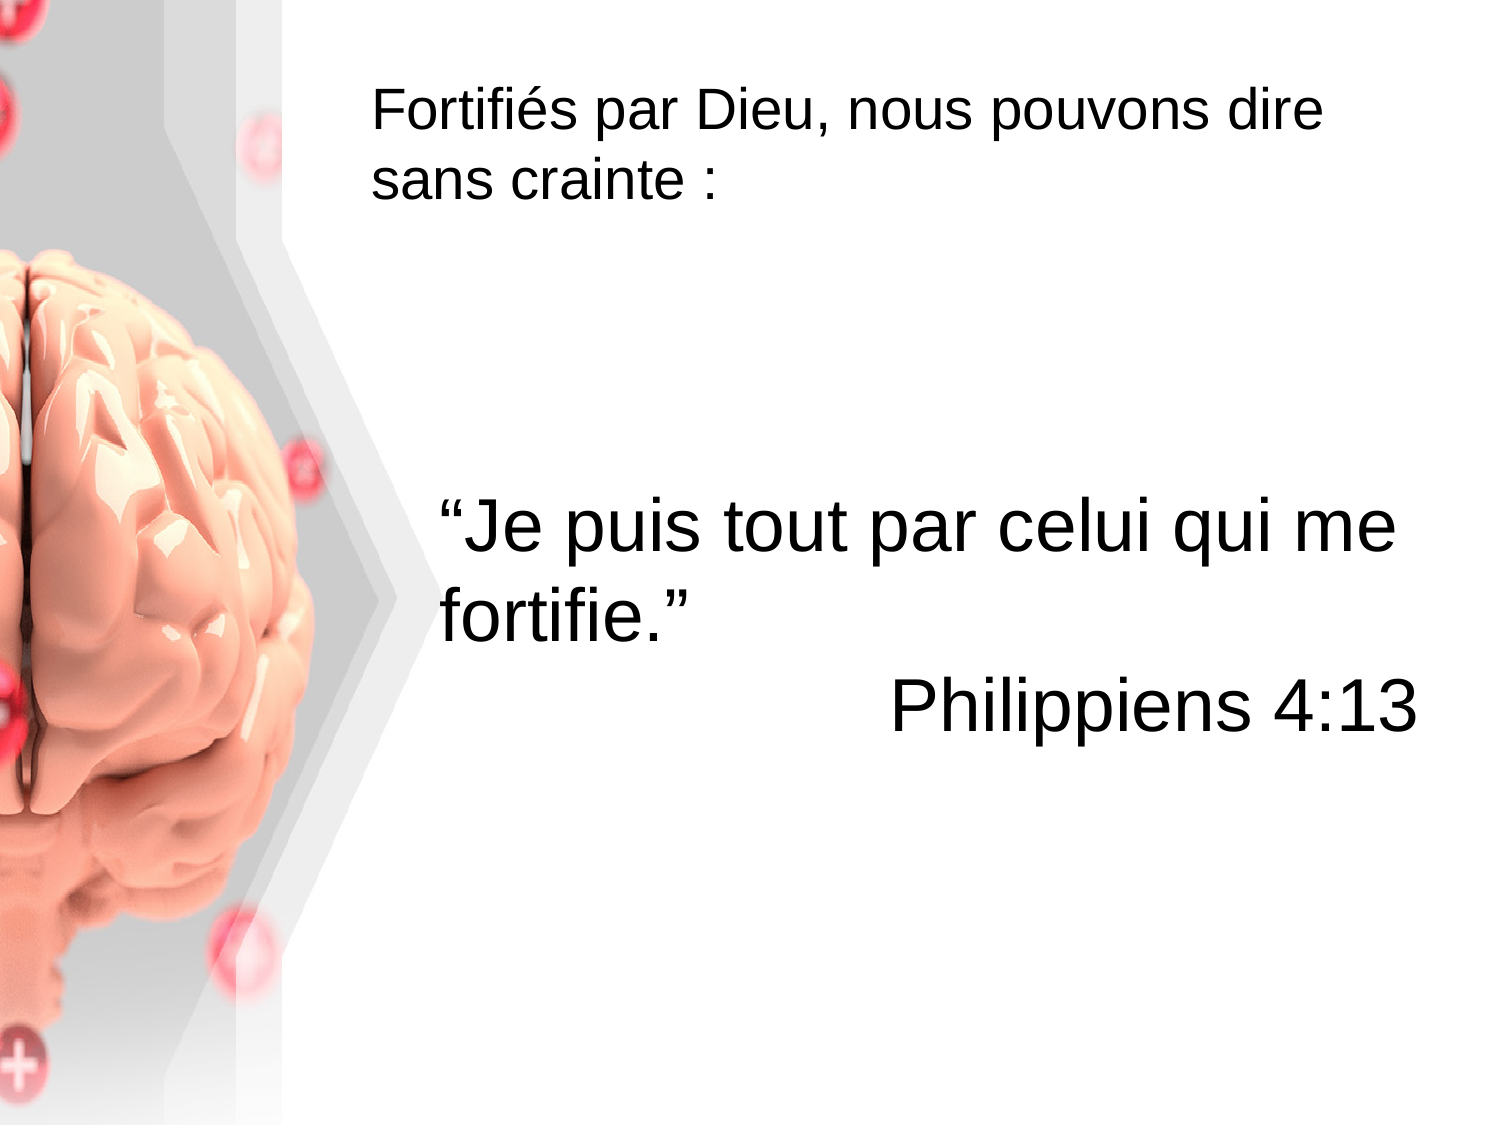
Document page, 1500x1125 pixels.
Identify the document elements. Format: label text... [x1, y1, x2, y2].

text_box Fortifiés par Dieu, nous pouvons dire sans crainte : [356, 63, 1413, 219]
text_box “Je puis tout par celui qui me fortifie.” Philippiens 4:13 [424, 469, 1461, 755]
picture [0, 0, 1500, 1125]
